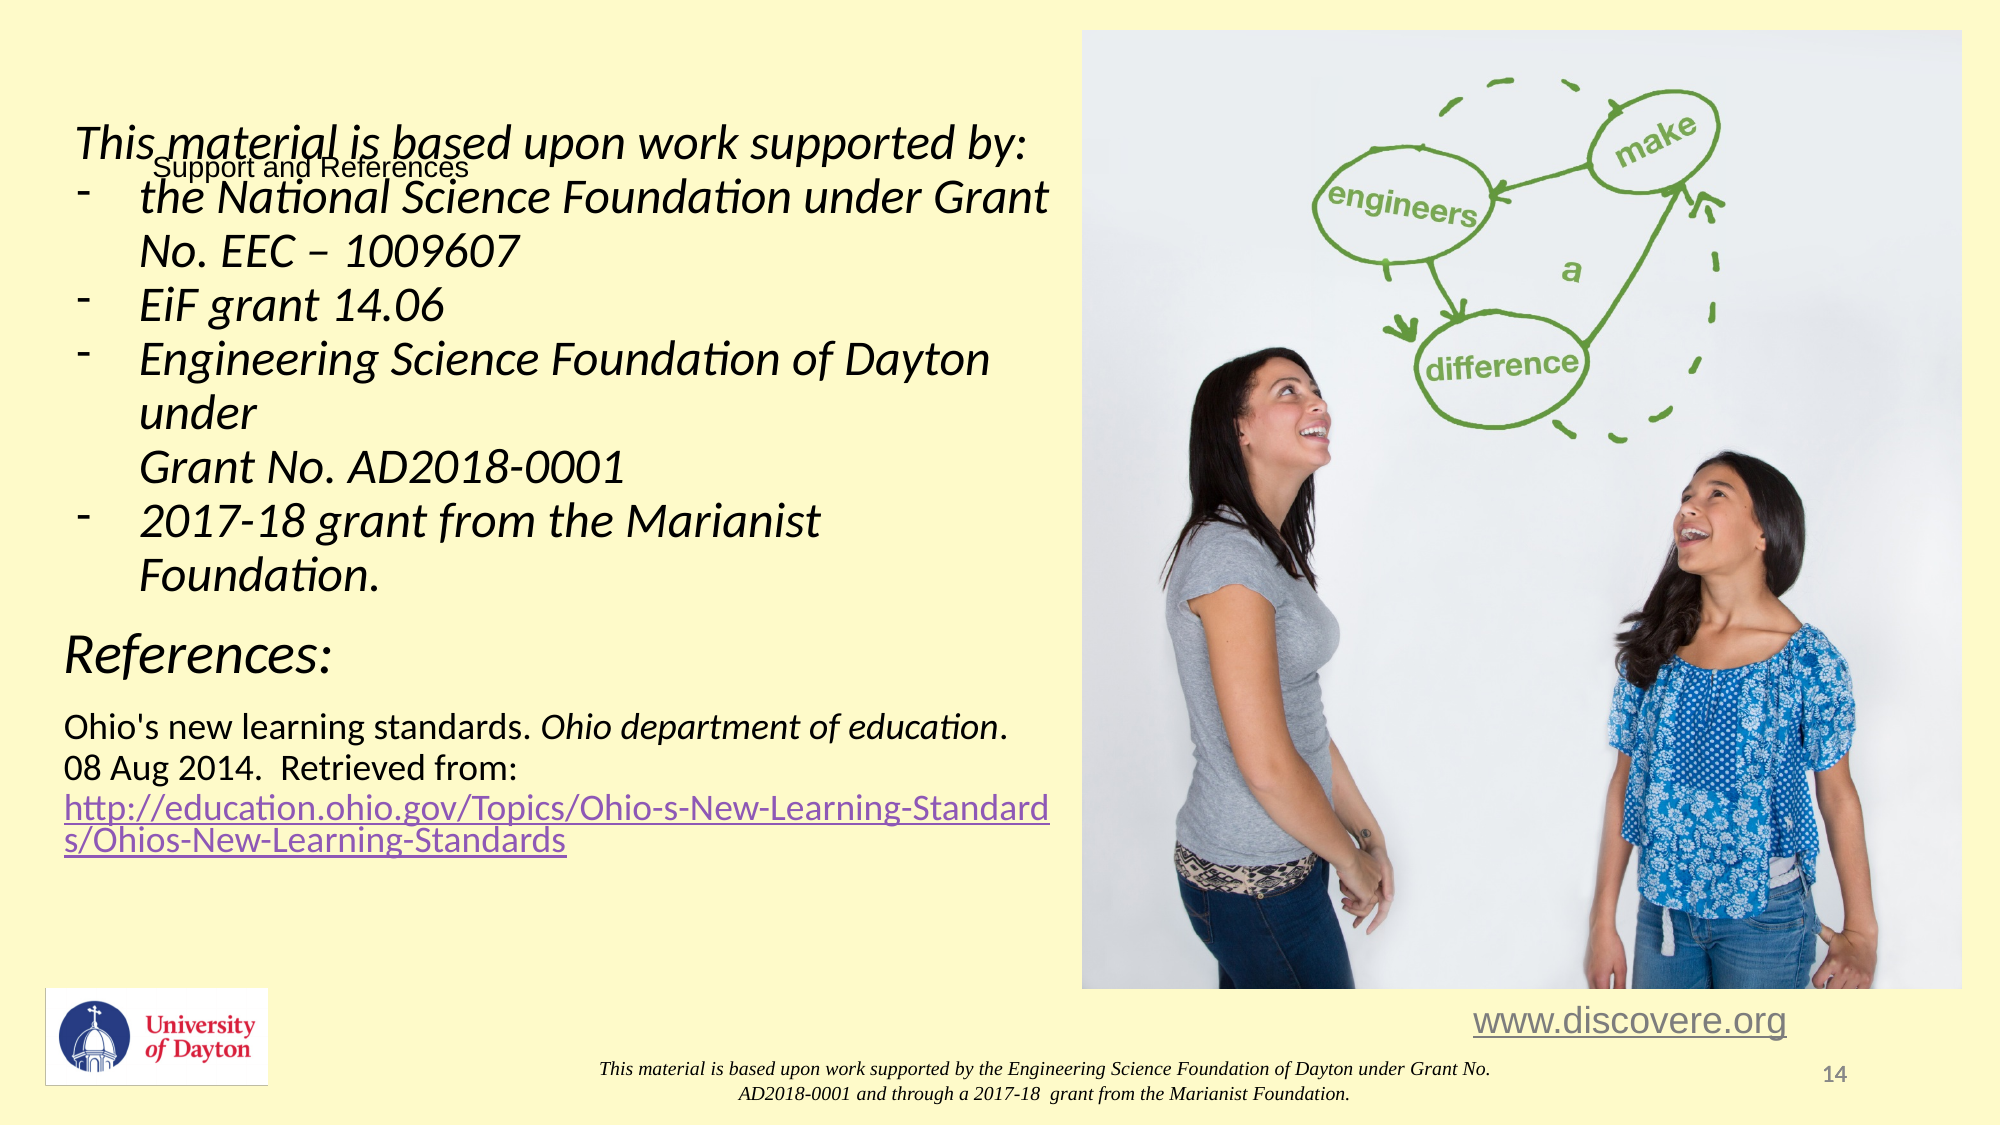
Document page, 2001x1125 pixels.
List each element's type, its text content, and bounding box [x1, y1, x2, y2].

picture [1081, 30, 1963, 990]
picture [5, 841, 307, 1125]
list This material is based upon work supported by: the National Science Foundation under Grant No. EEC – 1009607 EiF grant 14.06 Engineering Science Foundation of Dayton under Grant No. AD2018-0001 2017-18 grant from the Marianist Foundation. References: Ohio's new learning standards. Ohio department of education. 08 Aug 2014. Retrieved from: http://education.ohio.gov/Topics/Ohio-s-New-Learning-Standards/Ohios-New-Learning-Standards [48, 109, 1066, 1020]
text_box www.discovere.org [1458, 999, 1819, 1050]
title Support and References [137, 59, 1076, 278]
